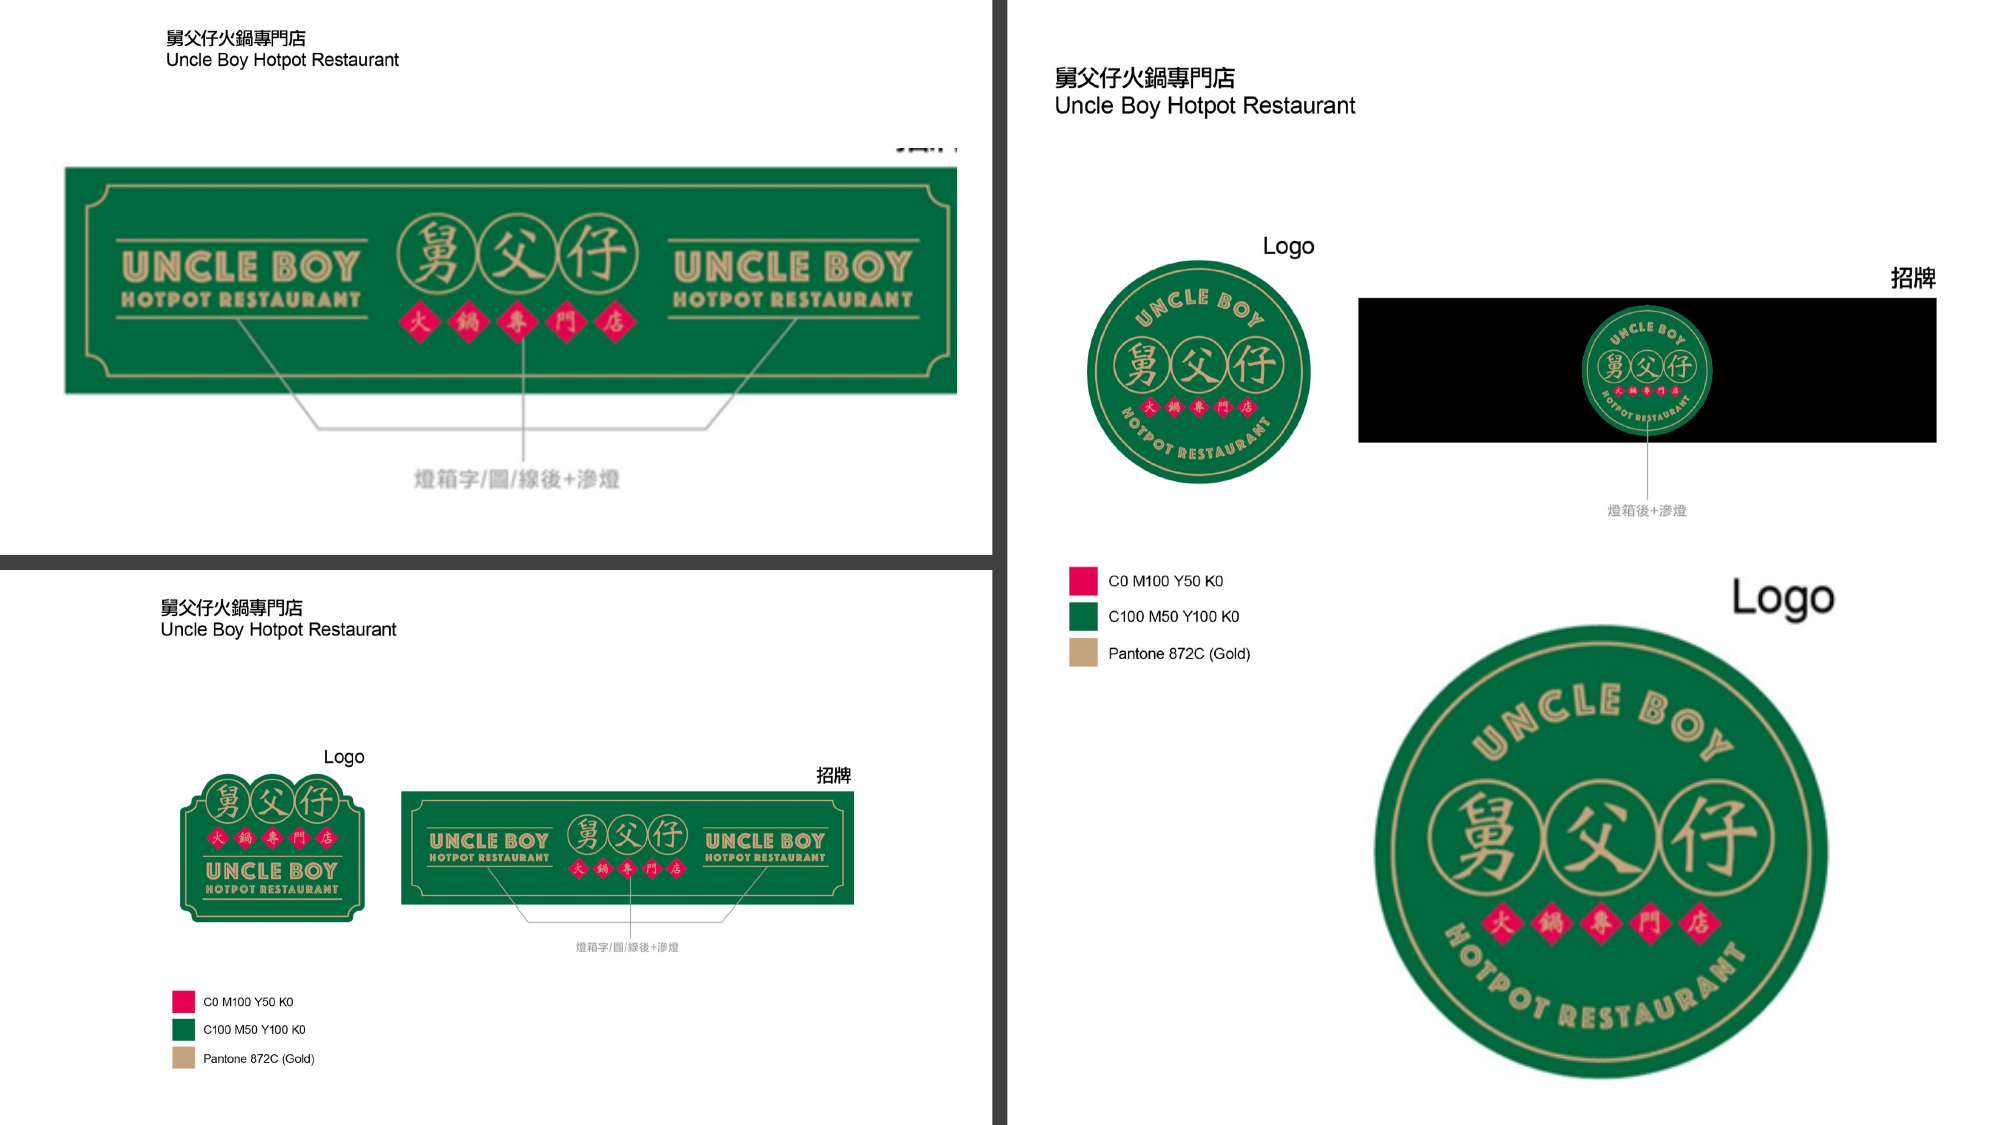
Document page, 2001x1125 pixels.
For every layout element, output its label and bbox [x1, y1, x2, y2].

picture [128, 568, 889, 1106]
picture [44, 0, 958, 531]
picture [1013, 27, 1984, 1099]
text_box [0, 554, 1006, 571]
text_box [991, 0, 1008, 1125]
